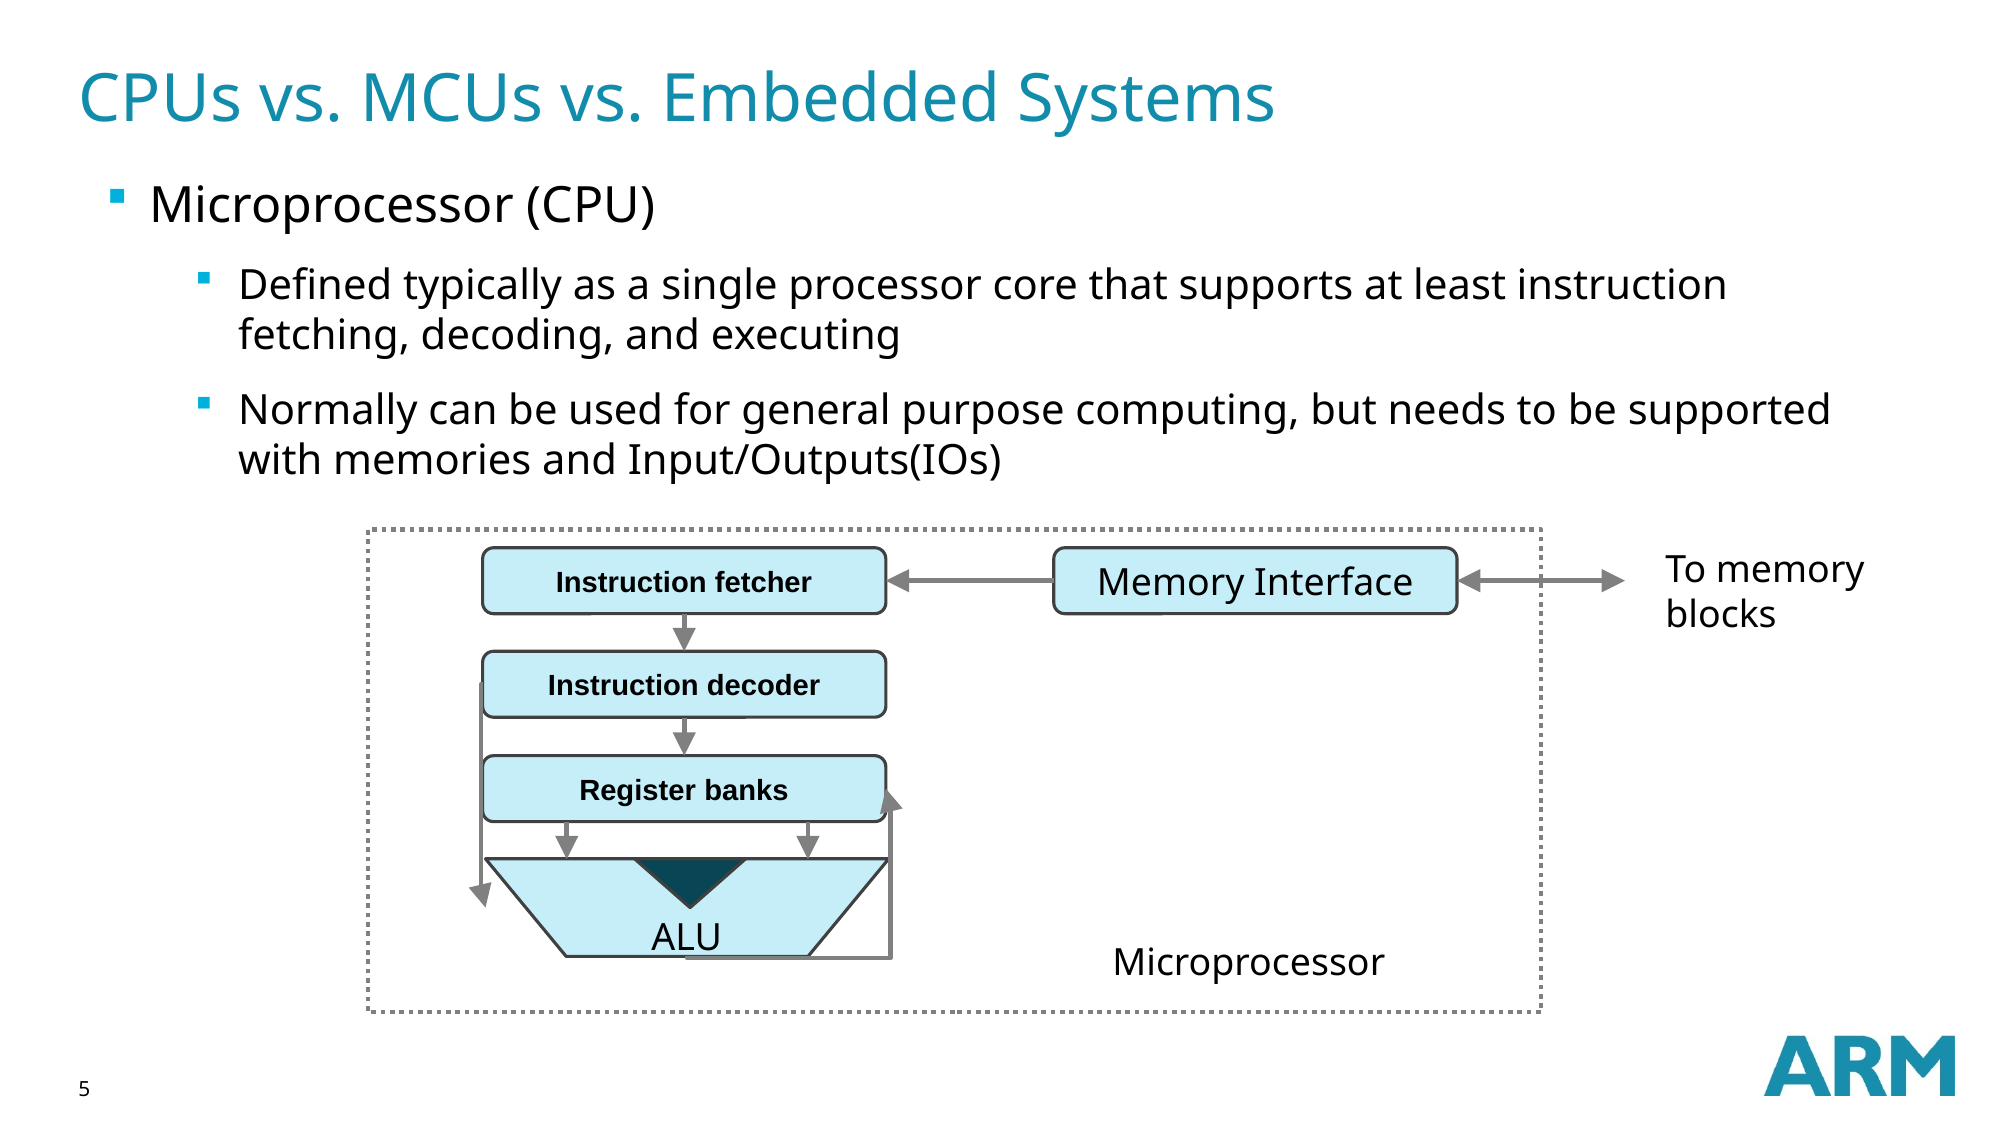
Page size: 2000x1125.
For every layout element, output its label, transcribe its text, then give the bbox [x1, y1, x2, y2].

title CPUs vs. MCUs vs. Embedded Systems [78, 55, 1910, 150]
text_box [482, 683, 527, 908]
text_box Memory Interface [1053, 547, 1458, 614]
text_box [877, 858, 889, 957]
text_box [485, 858, 695, 957]
text_box [368, 533, 1541, 1013]
text_box To memory blocks [1650, 537, 1927, 643]
text_box Register banks [532, 755, 886, 822]
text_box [702, 772, 871, 973]
text_box Instruction decoder [482, 651, 886, 718]
picture [1763, 1035, 1955, 1096]
text_box Instruction fetcher [482, 547, 886, 614]
text_box Microprocessor [1097, 930, 1457, 991]
list Microprocessor (CPU) Defined typically as a single processor core that supports at least instruction fetching, decoding, and executing Normally can be used for general purpose computing, but needs to be supported with memories and Input/Outputs(IOs) [106, 172, 1895, 533]
